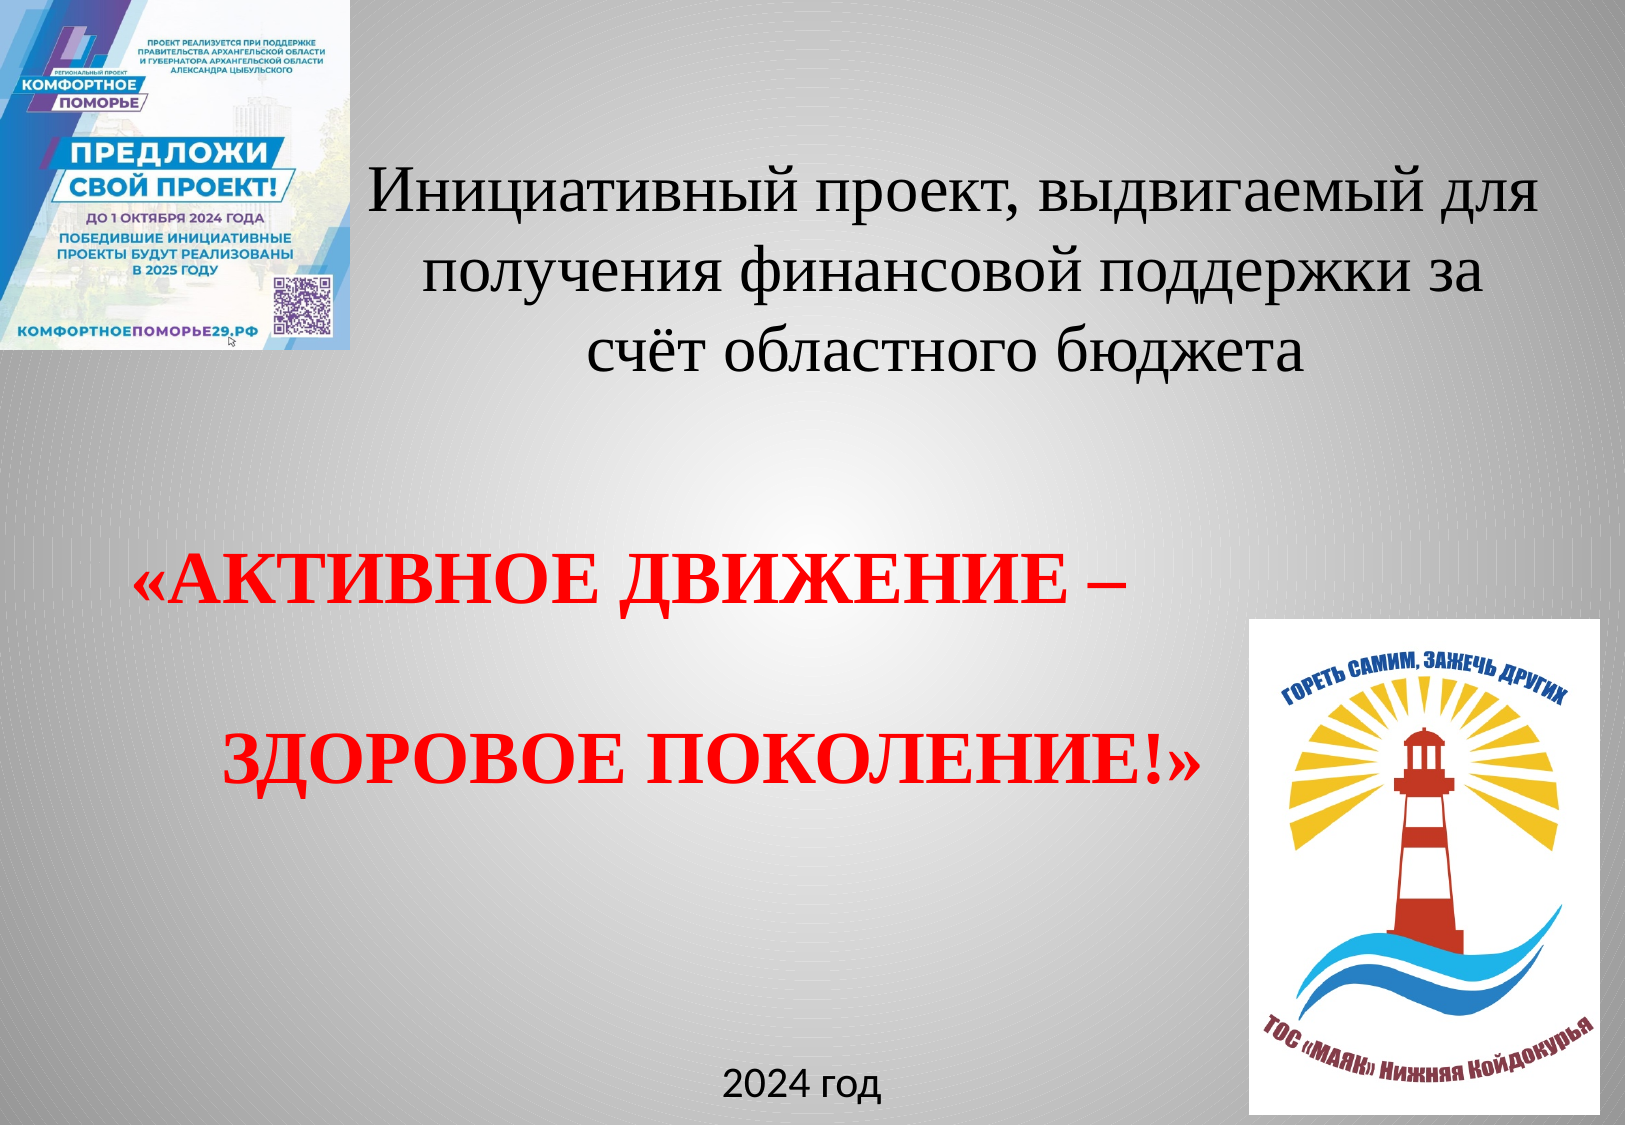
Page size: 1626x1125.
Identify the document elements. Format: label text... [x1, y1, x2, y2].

text_box Инициативный проект, выдвигаемый для получения финансовой поддержки за счёт областного бюджета [351, 137, 1557, 445]
text_box 2024 год [706, 1046, 897, 1115]
picture [1249, 619, 1601, 1116]
picture [0, 0, 351, 351]
text_box «АКТИВНОЕ ДВИЖЕНИЕ – ЗДОРОВОЕ ПОКОЛЕНИЕ!» [115, 521, 1236, 806]
